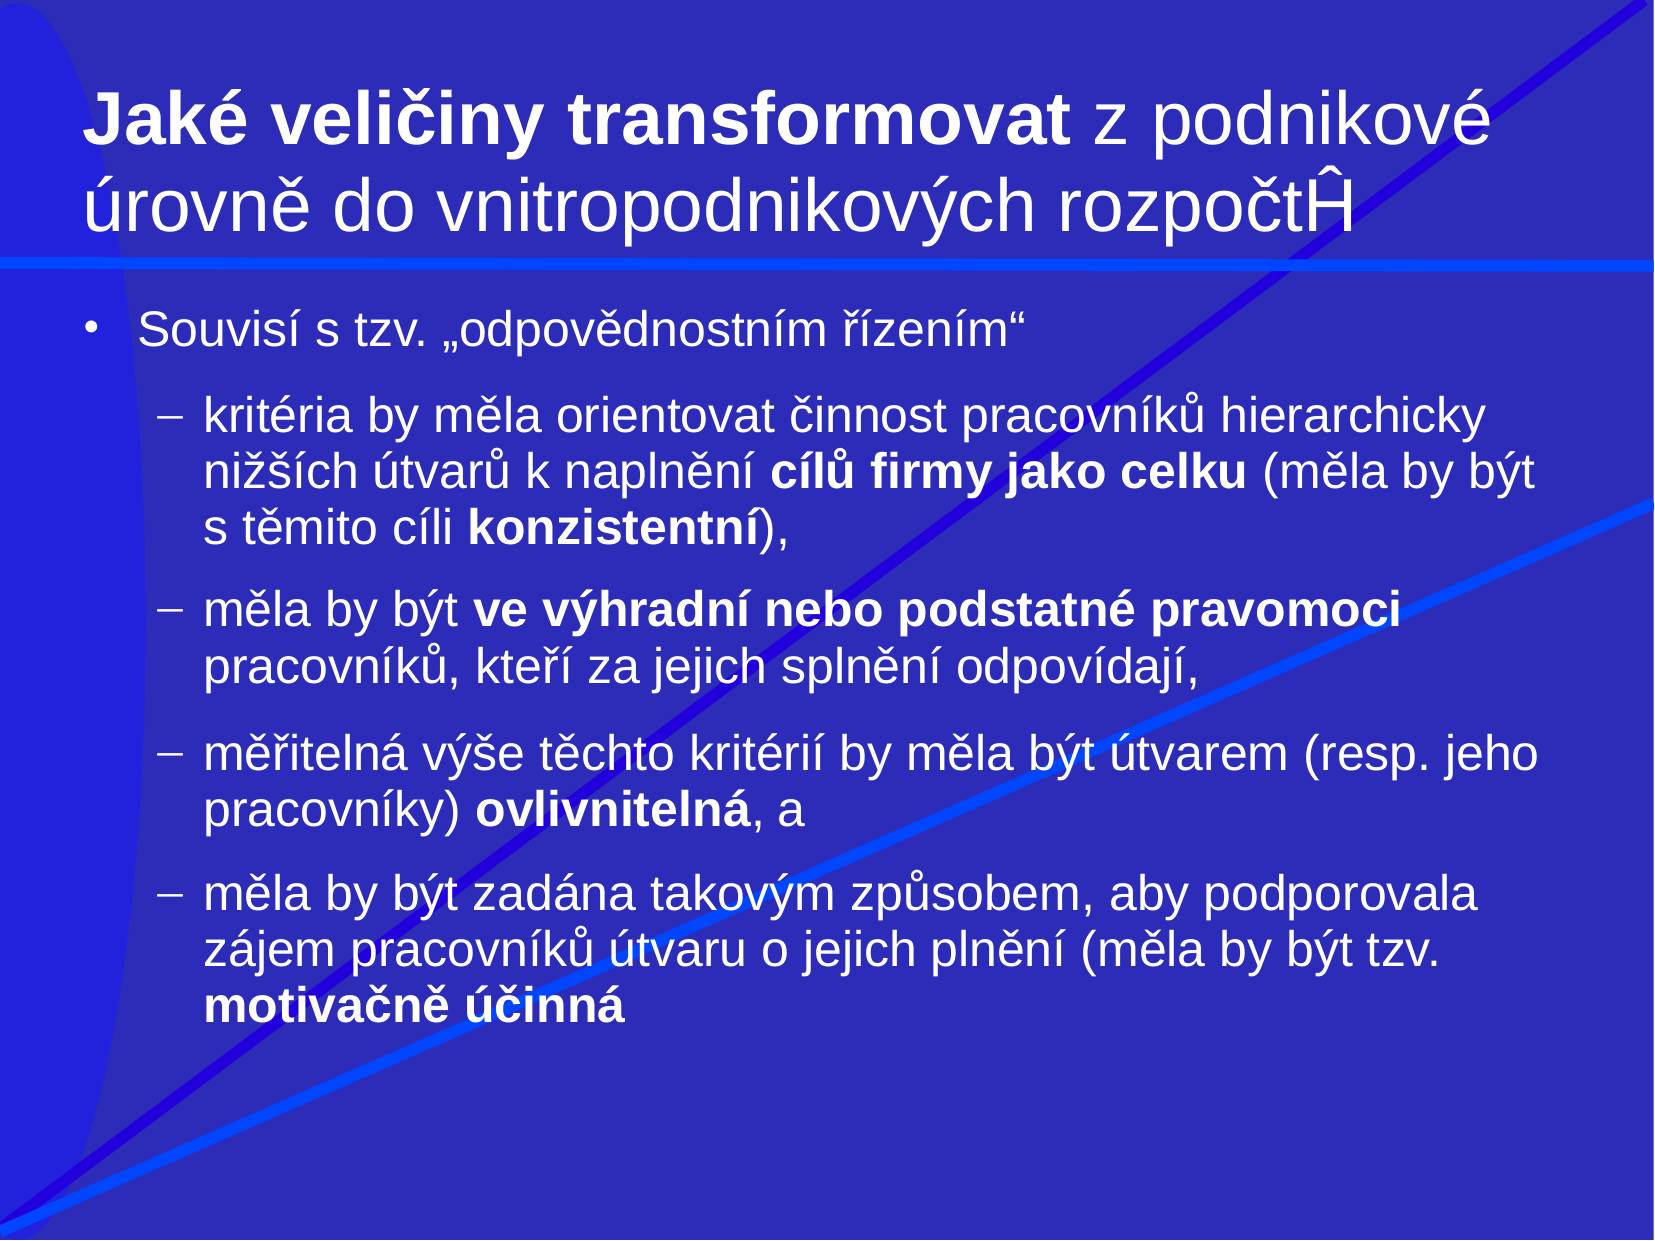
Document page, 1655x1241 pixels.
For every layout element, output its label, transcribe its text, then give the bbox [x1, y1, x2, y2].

text_box Jaké veličiny transformovat z podnikové úrovně do vnitropodnikových rozpočtĤ [80, 72, 1494, 247]
text_box Souvisí s tzv. „odpovědnostním řízením“ kritéria by měla orientovat činnost pracovníků hierarchicky nižších útvarů k naplnění cílů firmy jako celku (měla by být s těmito cíli konzistentní), měla by být ve výhradní nebo podstatné pravomoci pracovní­ků, kteří za jejich splnění odpovídají, měřitelná výše těchto kritérií by měla být útvarem (resp. jeho pracovníky) ovlivnitelná, a měla by být zadána takovým způsobem, aby podporovala zájem pracovníků útvaru o jejich plnění (měla by být tzv. motivačně účinná [80, 296, 1542, 1033]
